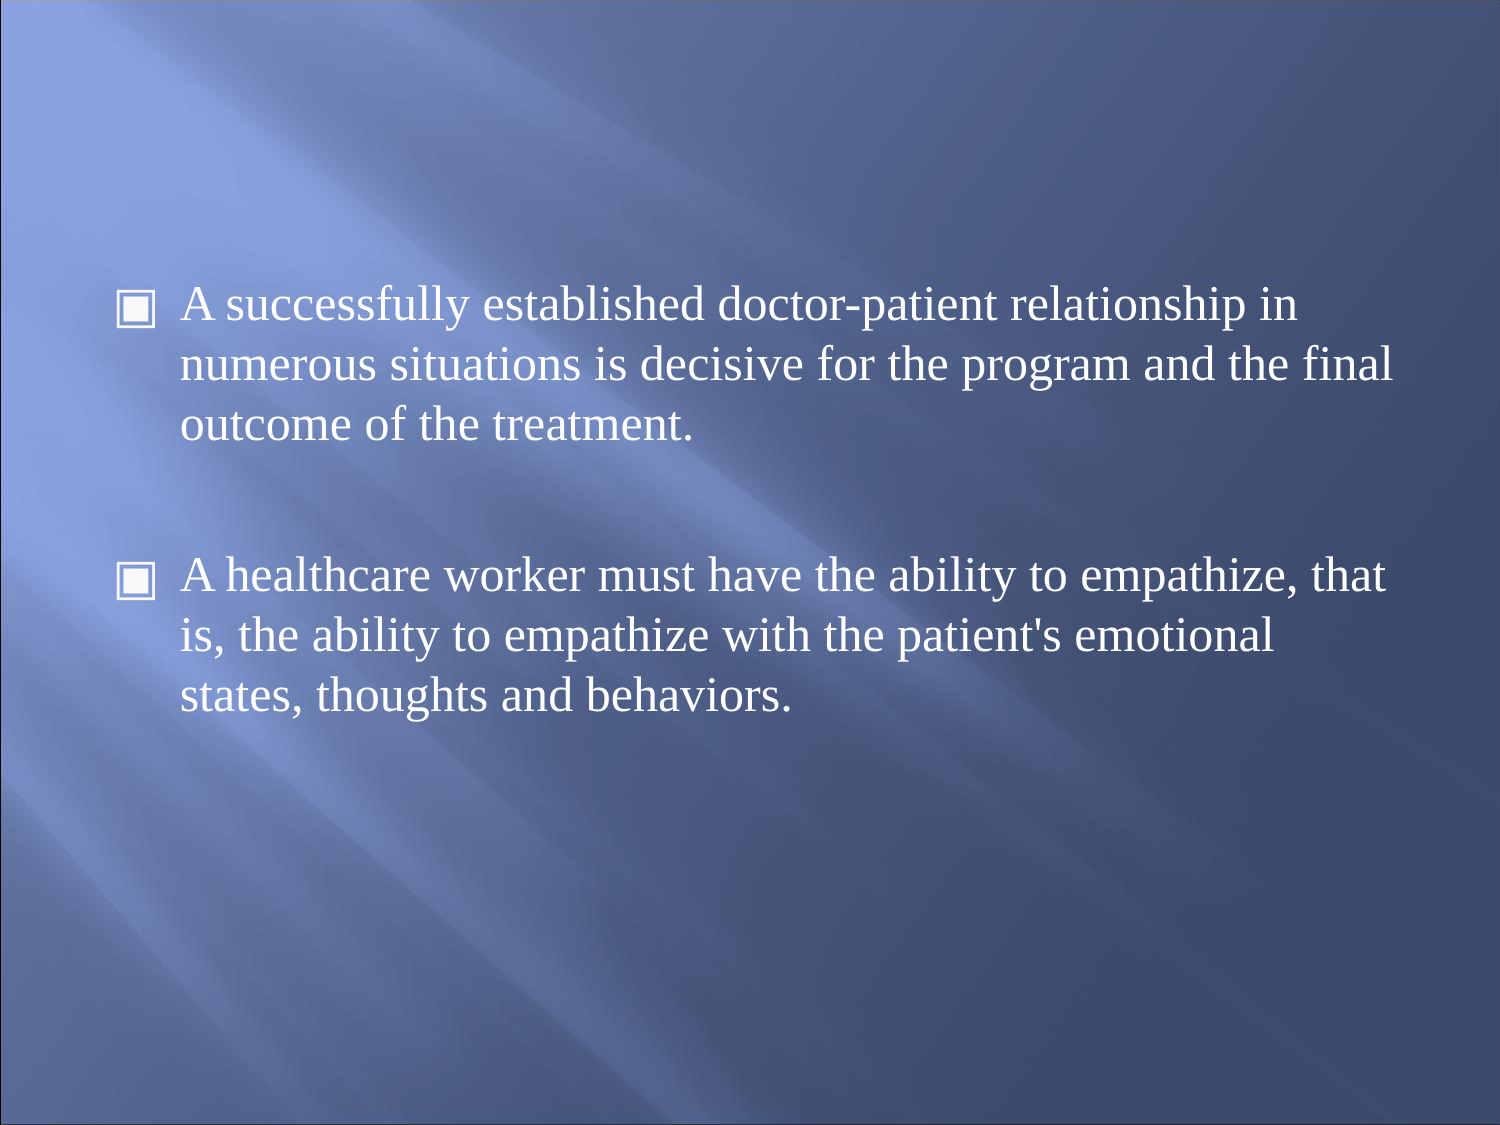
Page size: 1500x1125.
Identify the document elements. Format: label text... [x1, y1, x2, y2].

picture [0, 0, 1500, 1125]
list A successfully established doctor-patient relationship in numerous situations is decisive for the program and the final outcome of the treatment. A healthcare worker must have the ability to empathize, that is, the ability to empathize with the patient's emotional states, thoughts and behaviors. [75, 262, 1425, 1035]
